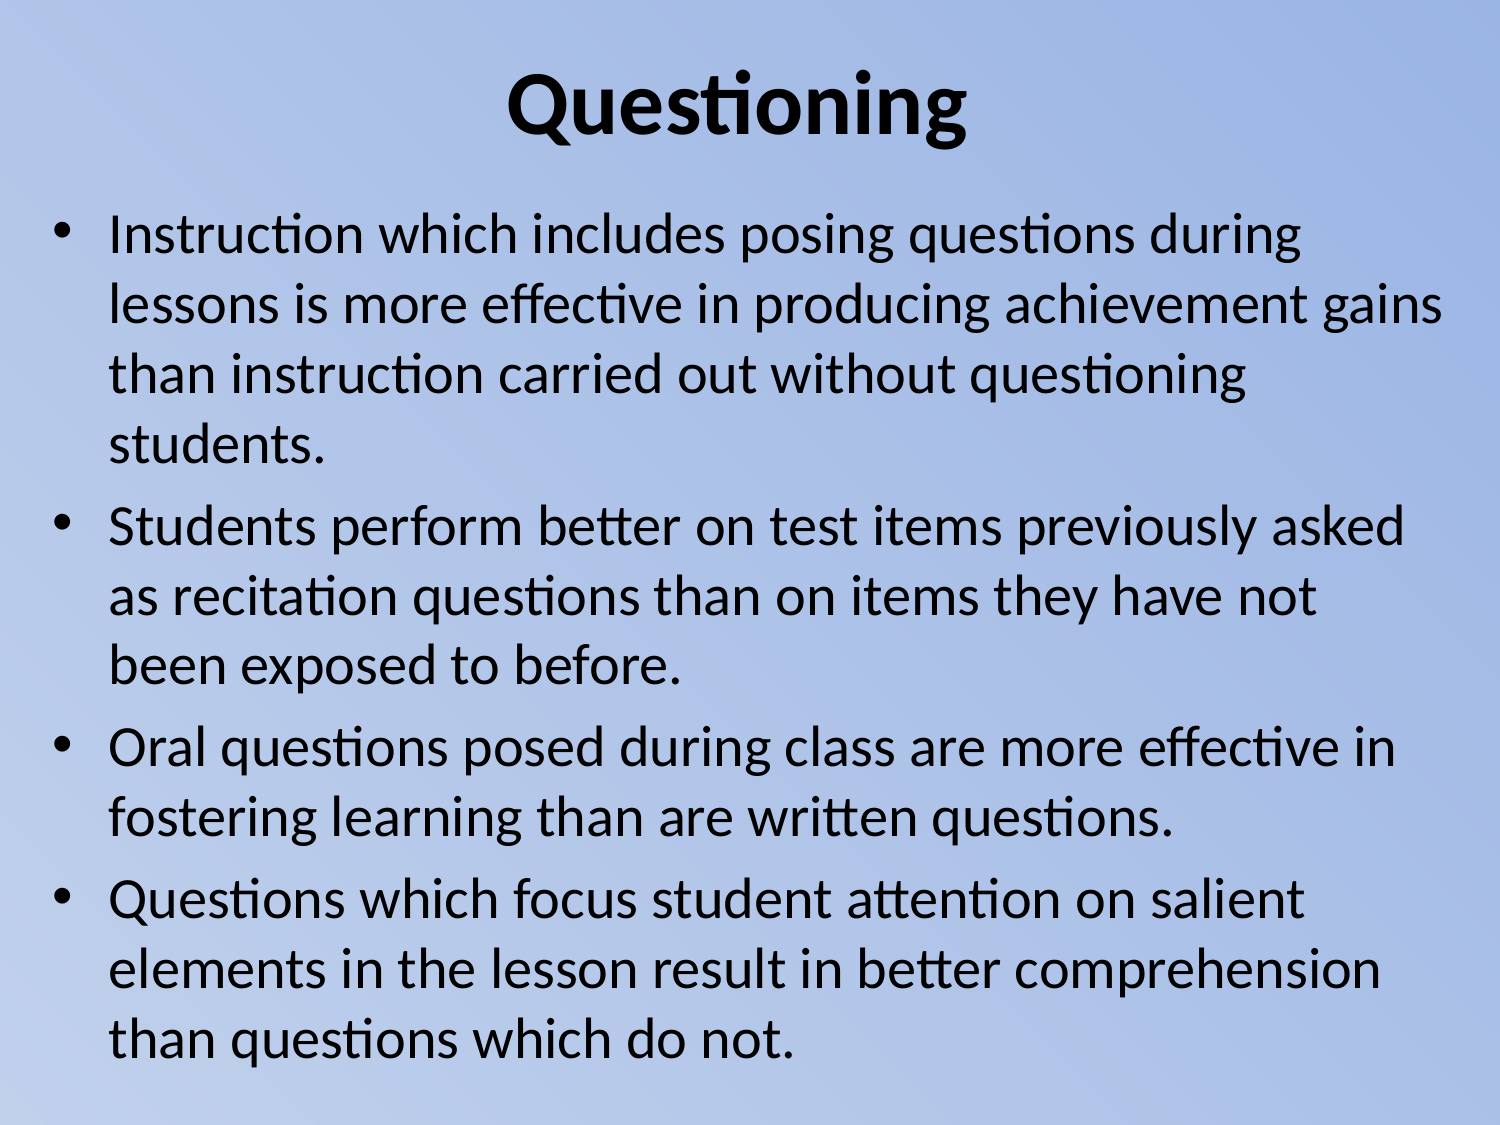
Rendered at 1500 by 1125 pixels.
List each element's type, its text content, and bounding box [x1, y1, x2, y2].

title Questioning [62, 4, 1413, 187]
list Instruction which includes posing questions during lessons is more effective in producing achievement gains than instruction carried out without questioning students. Students perform better on test items previously asked as recitation questions than on items they have not been exposed to before. Oral questions posed during class are more effective in fostering learning than are written questions. Questions which focus student attention on salient elements in the lesson result in better comprehension than questions which do not. [37, 187, 1463, 1050]
